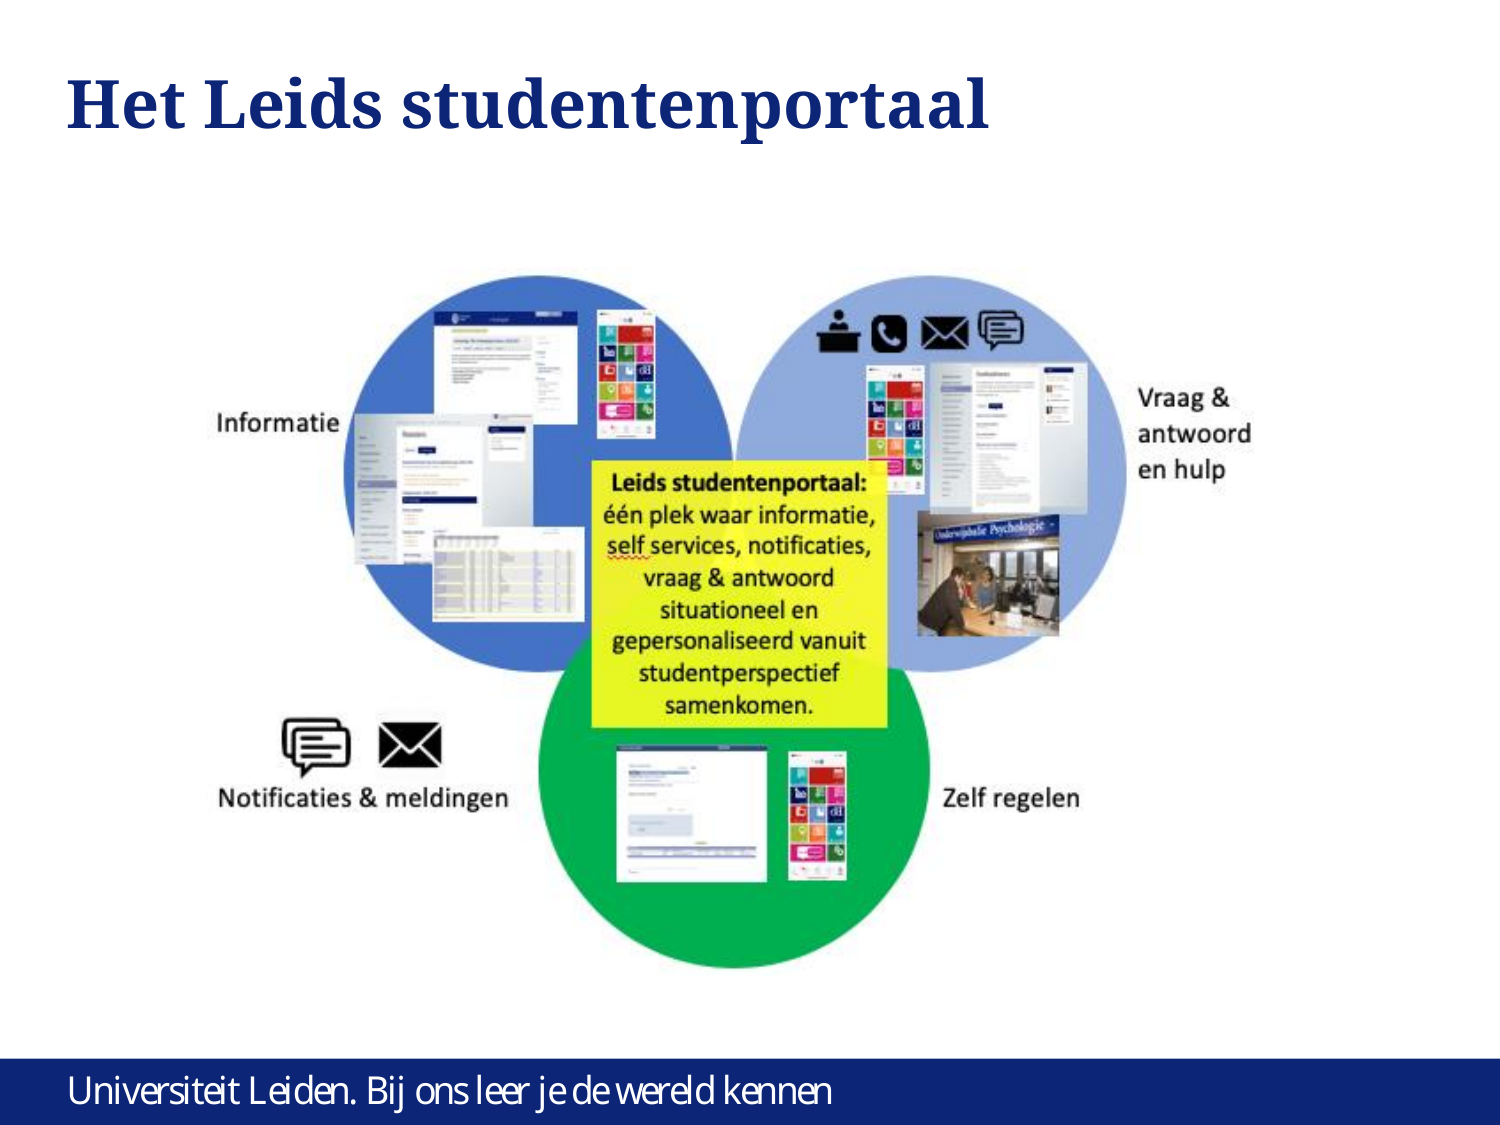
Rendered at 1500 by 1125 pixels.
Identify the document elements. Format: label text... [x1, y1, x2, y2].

picture [206, 266, 1259, 977]
title Het Leids studentenportaal [66, 66, 1434, 138]
